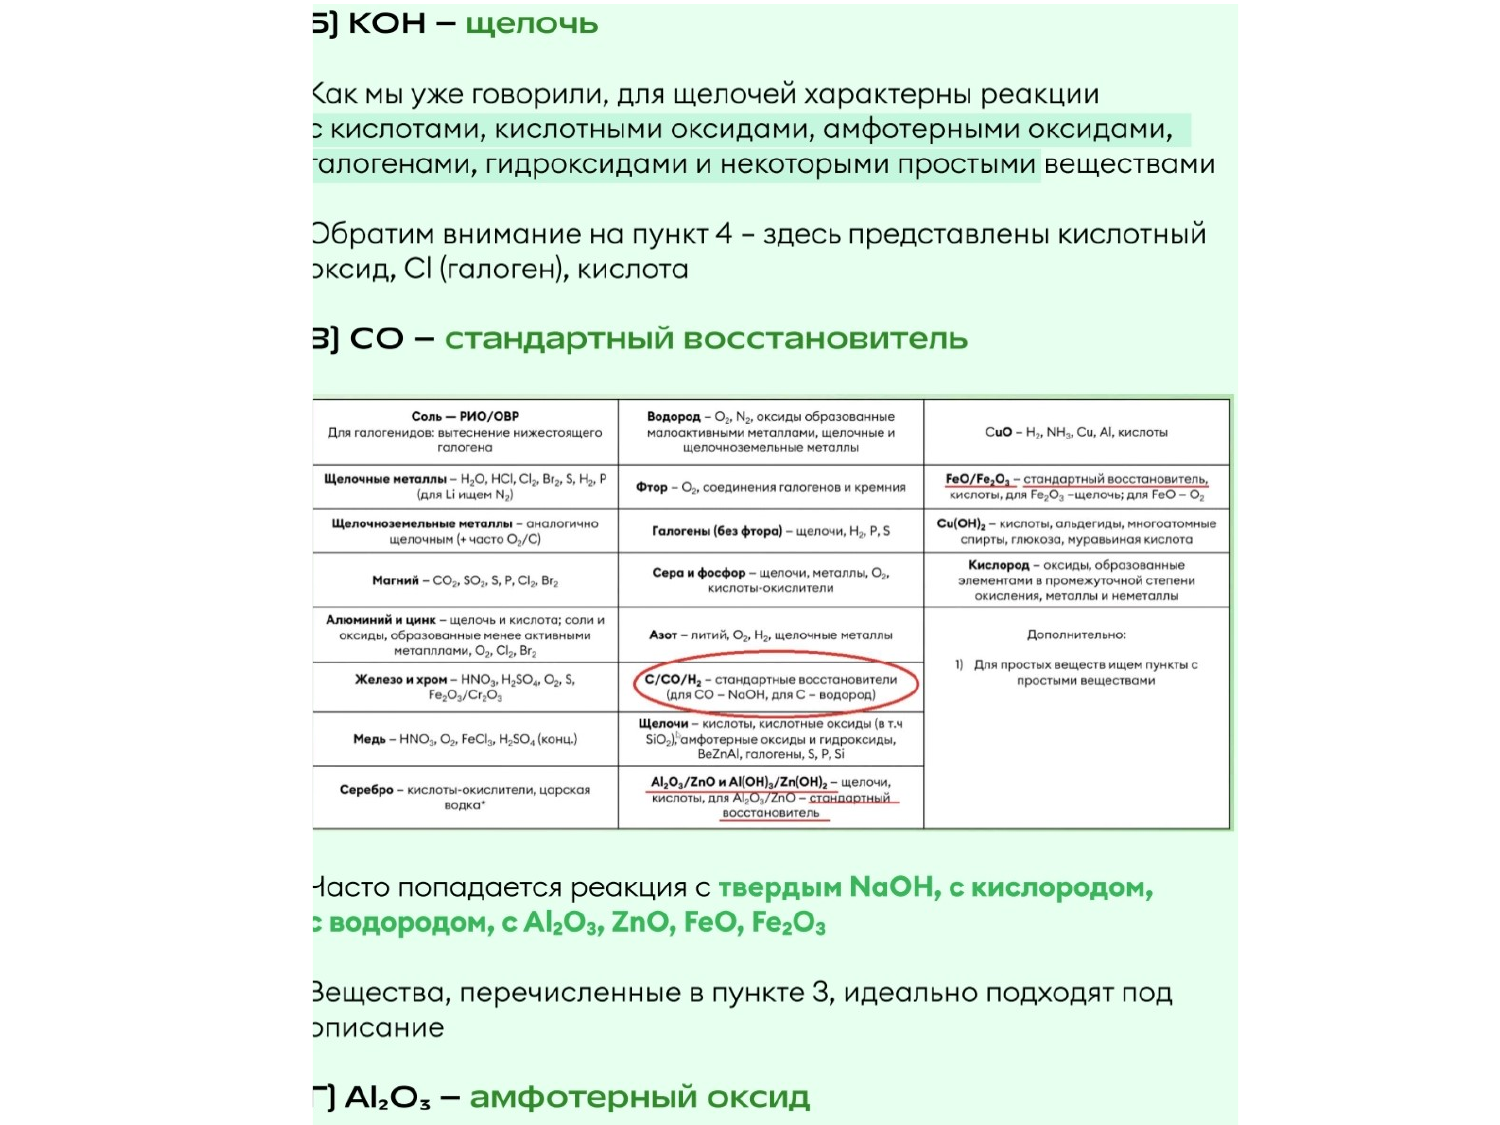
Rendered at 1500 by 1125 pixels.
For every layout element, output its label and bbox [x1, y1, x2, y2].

list [312, 3, 1239, 1125]
